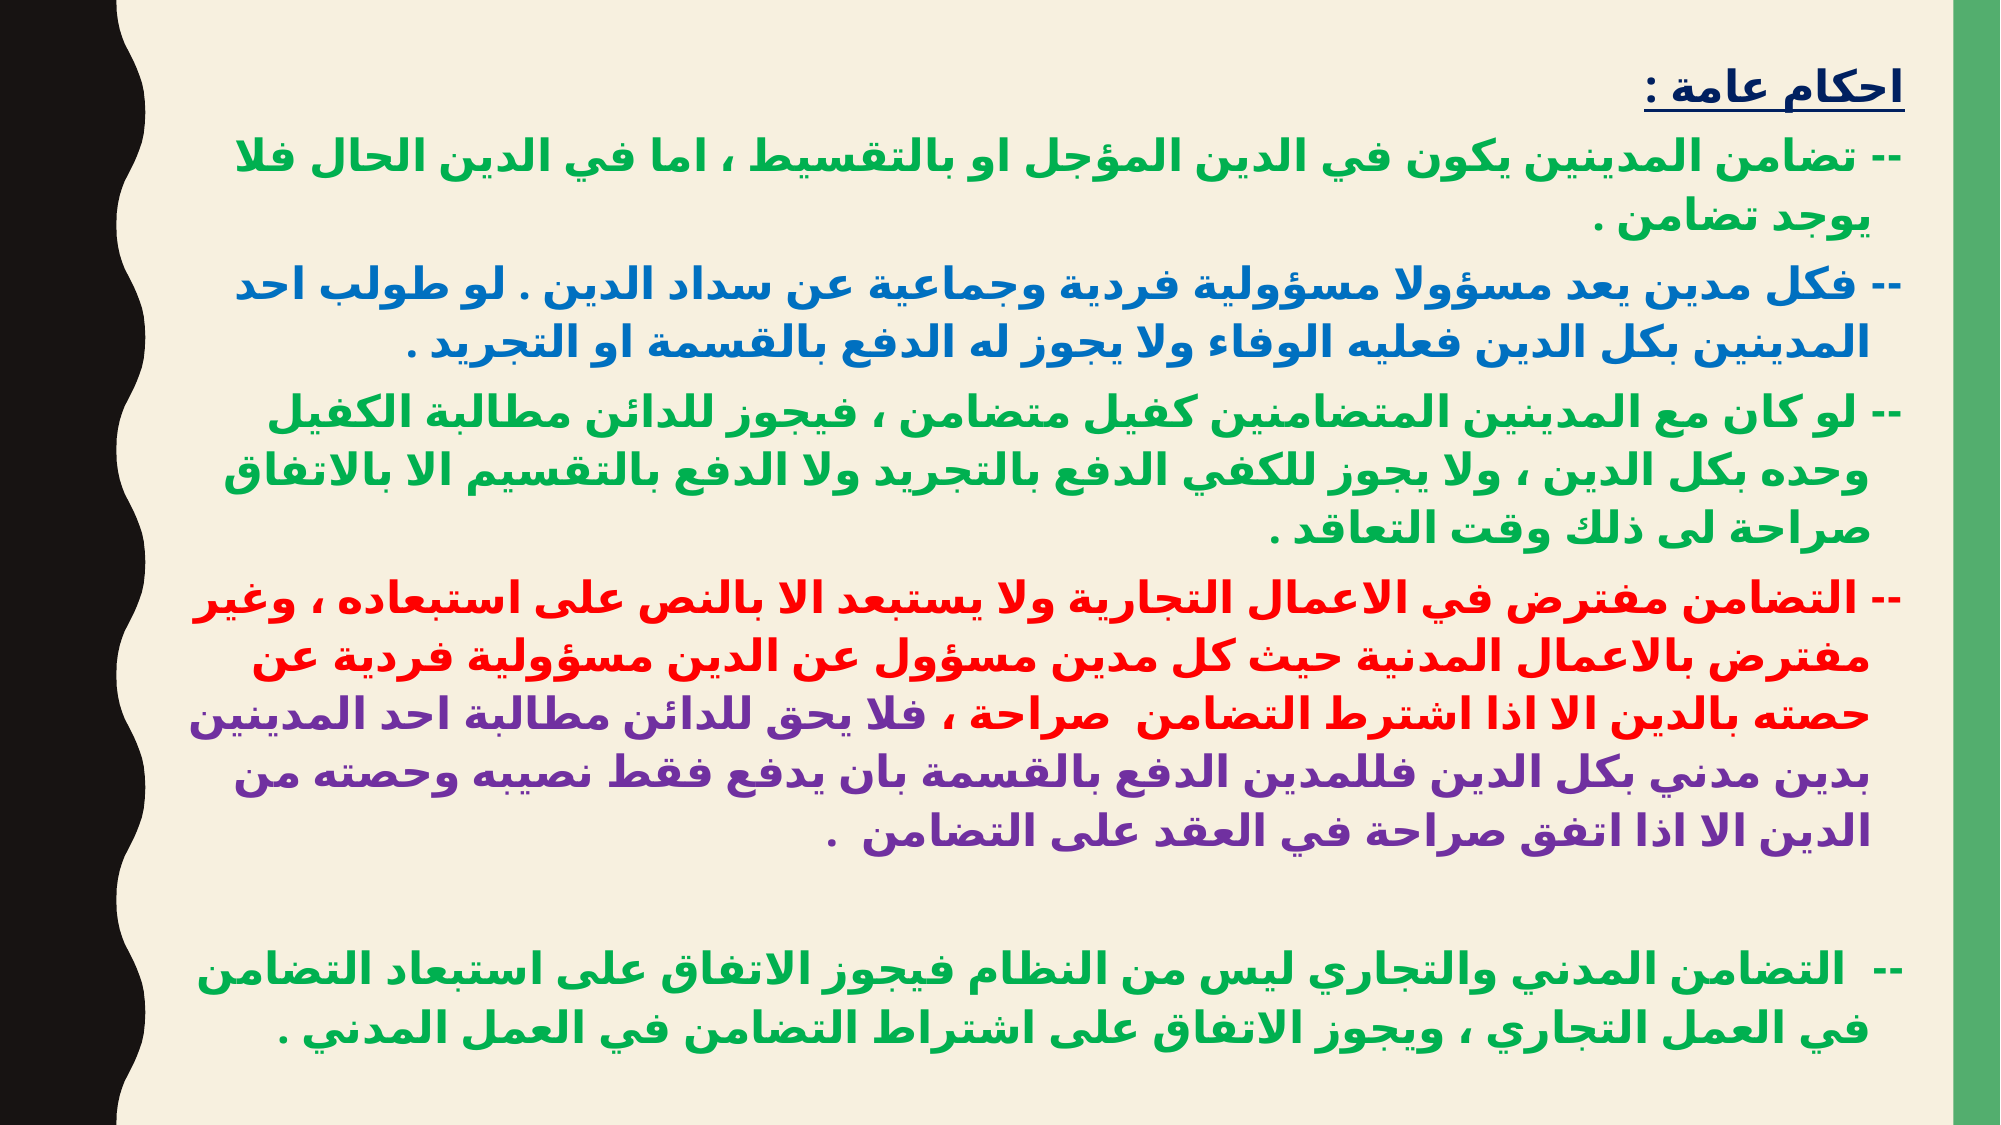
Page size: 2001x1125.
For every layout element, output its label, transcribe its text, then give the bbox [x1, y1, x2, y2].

list احكام عامة : -- تضامن المدينين يكون في الدين المؤجل او بالتقسيط ، اما في الدين الحال فلا يوجد تضامن . -- فكل مدين يعد مسؤولا مسؤولية فردية وجماعية عن سداد الدين . لو طولب احد المدينين بكل الدين فعليه الوفاء ولا يجوز له الدفع بالقسمة او التجريد . -- لو كان مع المدينين المتضامنين كفيل متضامن ، فيجوز للدائن مطالبة الكفيل وحده بكل الدين ، ولا يجوز للكفي الدفع بالتجريد ولا الدفع بالتقسيم الا بالاتفاق صراحة لى ذلك وقت التعاقد . -- التضامن مفترض في الاعمال التجارية ولا يستبعد الا بالنص على استبعاده ، وغير مفترض بالاعمال المدنية حيث كل مدين مسؤول عن الدين مسؤولية فردية عن حصته بالدين الا اذا اشترط التضامن صراحة ، فلا يحق للدائن مطالبة احد المدينين بدين مدني بكل الدين فللمدين الدفع بالقسمة بان يدفع فقط نصيبه وحصته من الدين الا اذا اتفق صراحة في العقد على التضامن . -- التضامن المدني والتجاري ليس من النظام فيجوز الاتفاق على استبعاد التضامن في العمل التجاري ، ويجوز الاتفاق على اشتراط التضامن في العمل المدني . [169, 45, 1920, 1098]
